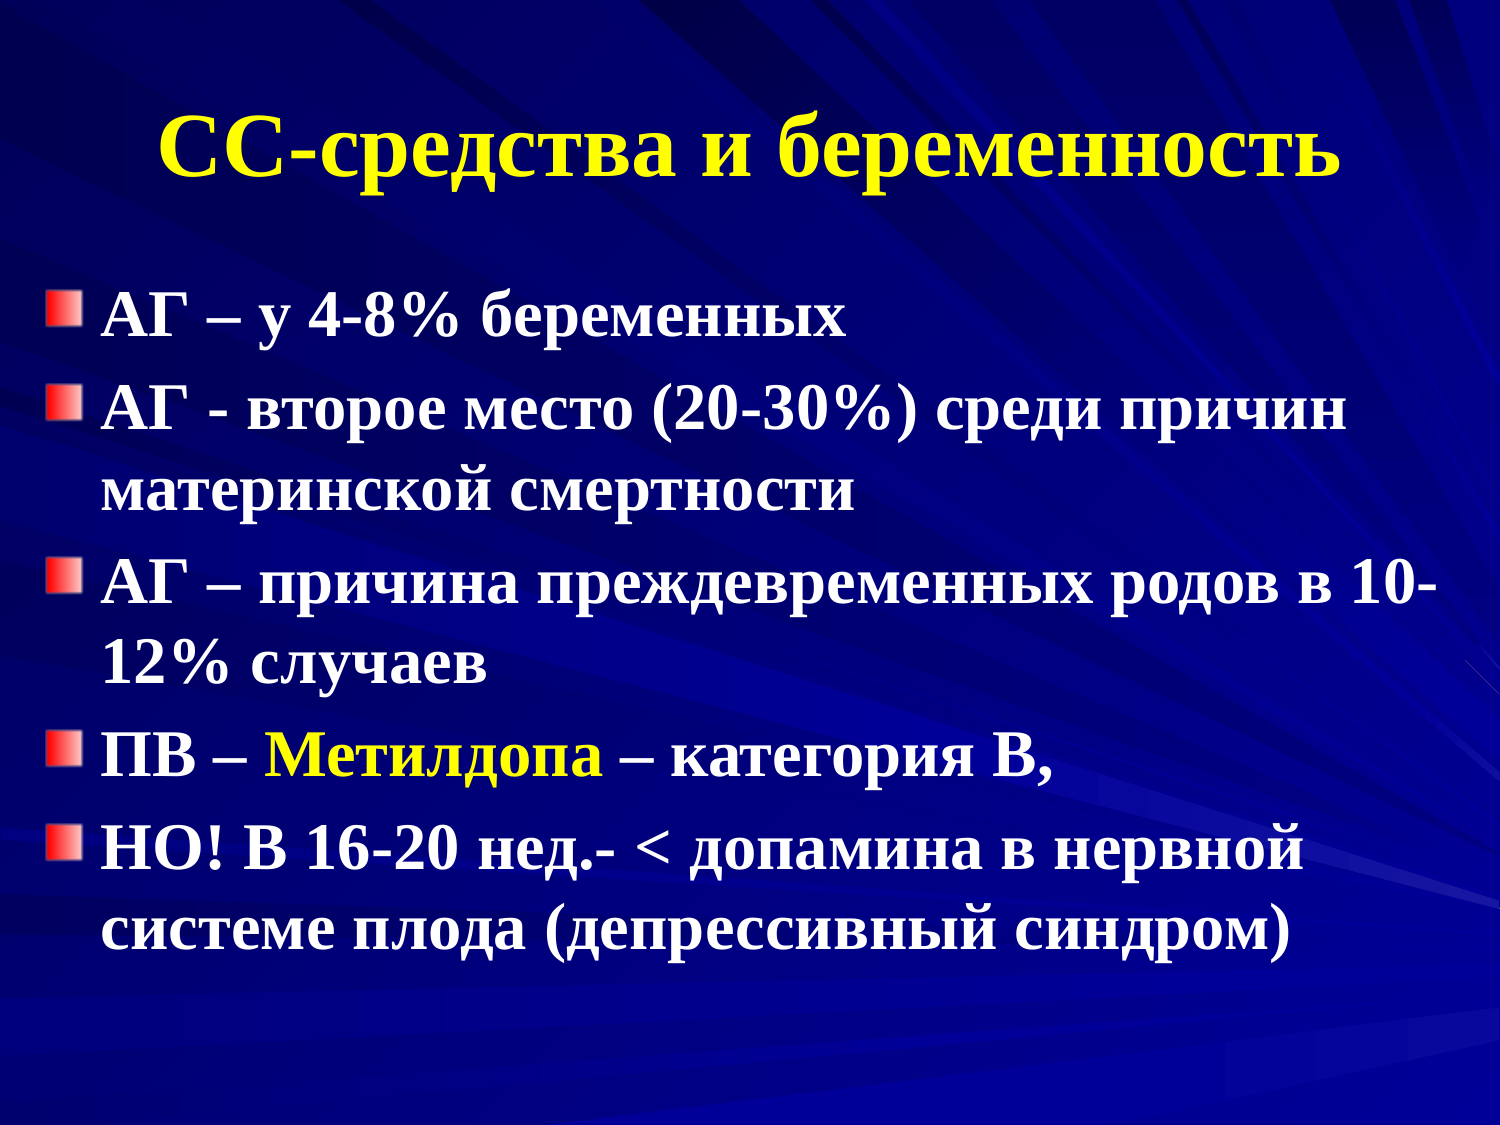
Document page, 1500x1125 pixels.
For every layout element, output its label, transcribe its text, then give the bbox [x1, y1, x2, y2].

list АГ – у 4-8% беременных АГ - второе место (20-30%) среди причин материнской смертности АГ – причина преждевременных родов в 10-12% случаев ПВ – Метилдопа – категория В, НО! В 16-20 нед.- < допамина в нервной системе плода (депрессивный синдром) [29, 262, 1471, 1006]
picture [44, 822, 87, 865]
title СС-средства и беременность [74, 45, 1426, 234]
picture [44, 288, 87, 331]
picture [44, 555, 87, 598]
picture [44, 728, 87, 771]
picture [44, 382, 87, 425]
